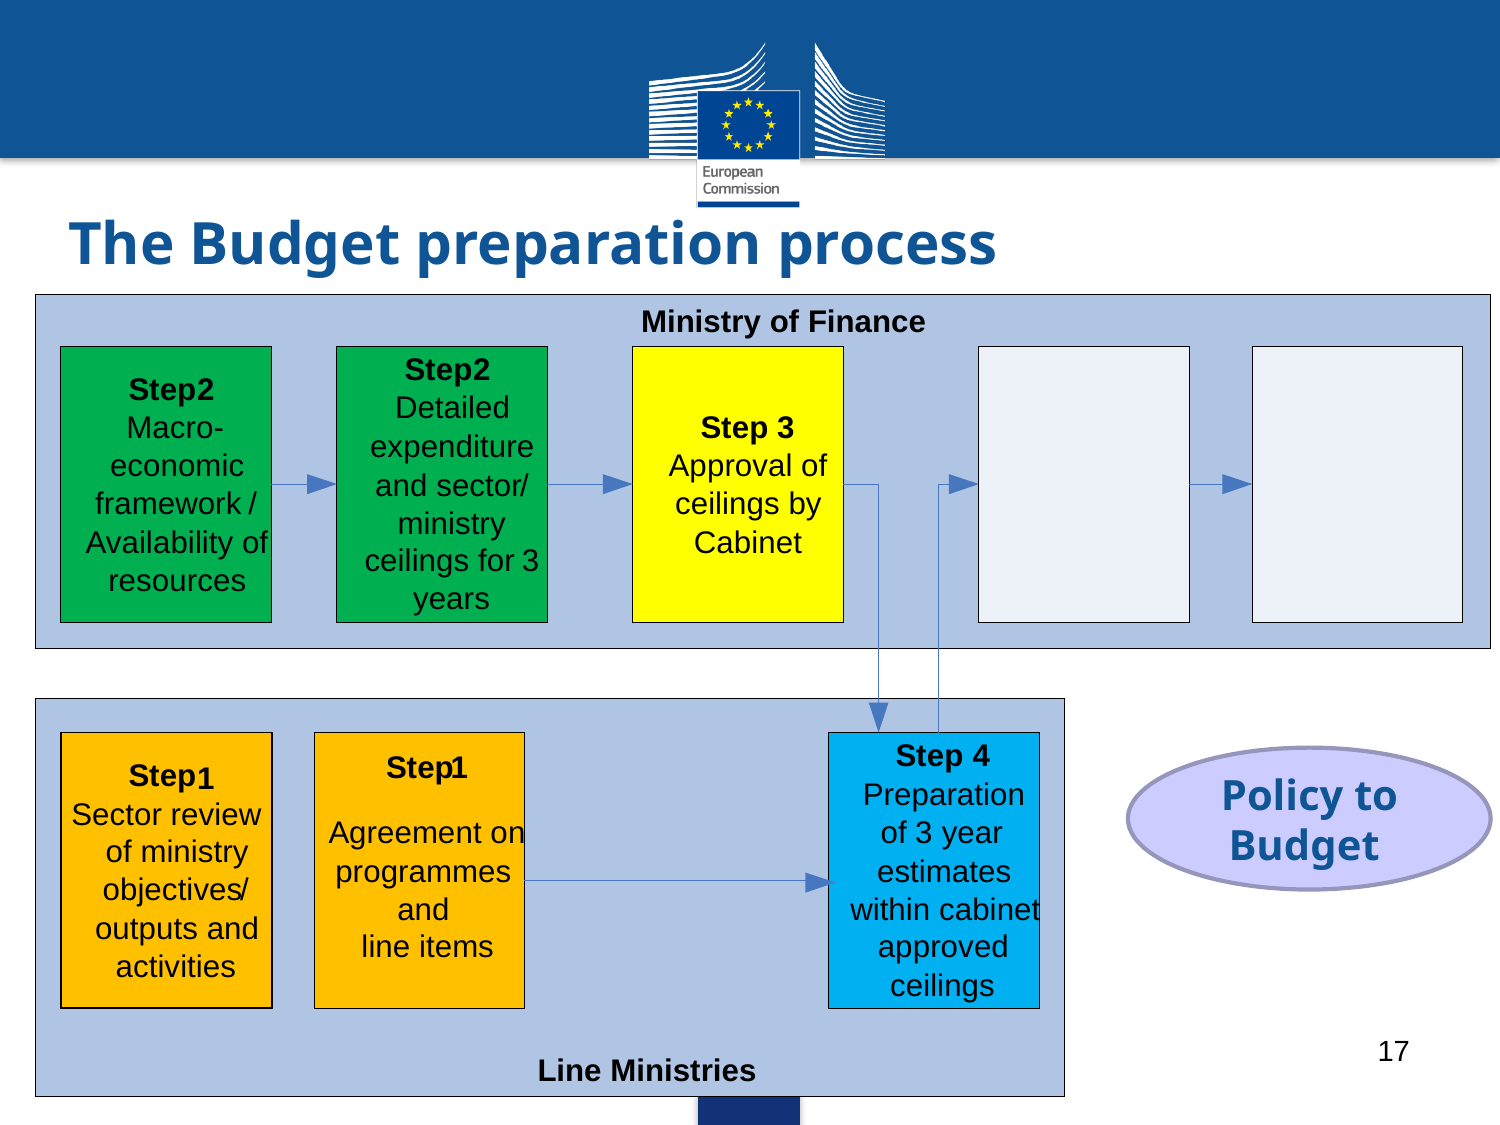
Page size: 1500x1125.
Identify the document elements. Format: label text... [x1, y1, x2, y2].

text_box The Budget preparation process [23, 187, 1483, 296]
picture [649, 42, 885, 187]
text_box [31, 290, 1495, 1101]
